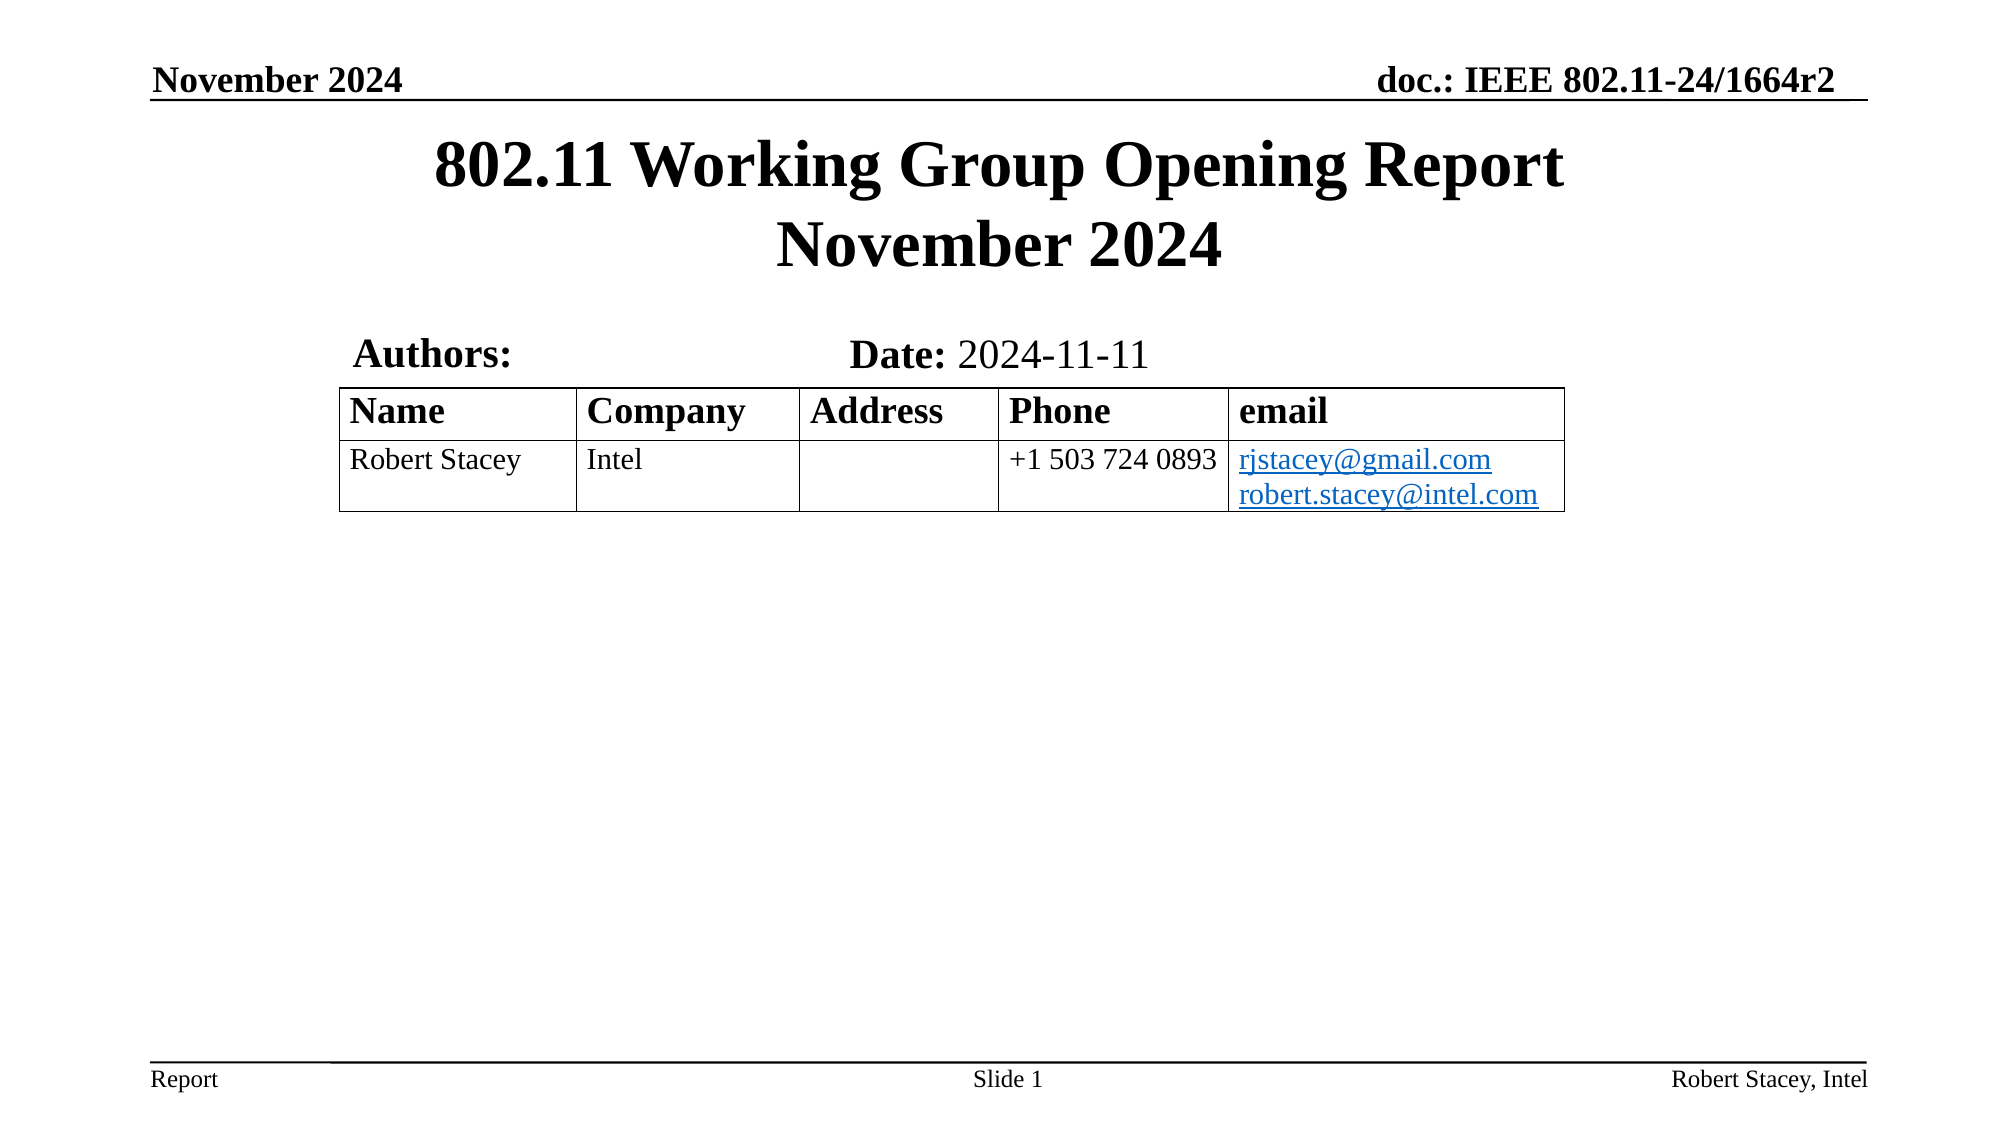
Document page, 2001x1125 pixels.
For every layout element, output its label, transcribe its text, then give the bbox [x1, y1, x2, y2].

list Date: 2024-11-11 [150, 324, 1850, 1000]
footer Robert Stacey, Intel [1512, 1061, 1869, 1093]
text_box Authors: [337, 318, 575, 381]
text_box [324, 387, 1568, 806]
slide_number Slide 1 [964, 1061, 1053, 1093]
title 802.11 Working Group Opening Report November 2024 [150, 112, 1850, 288]
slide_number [152, 54, 406, 101]
